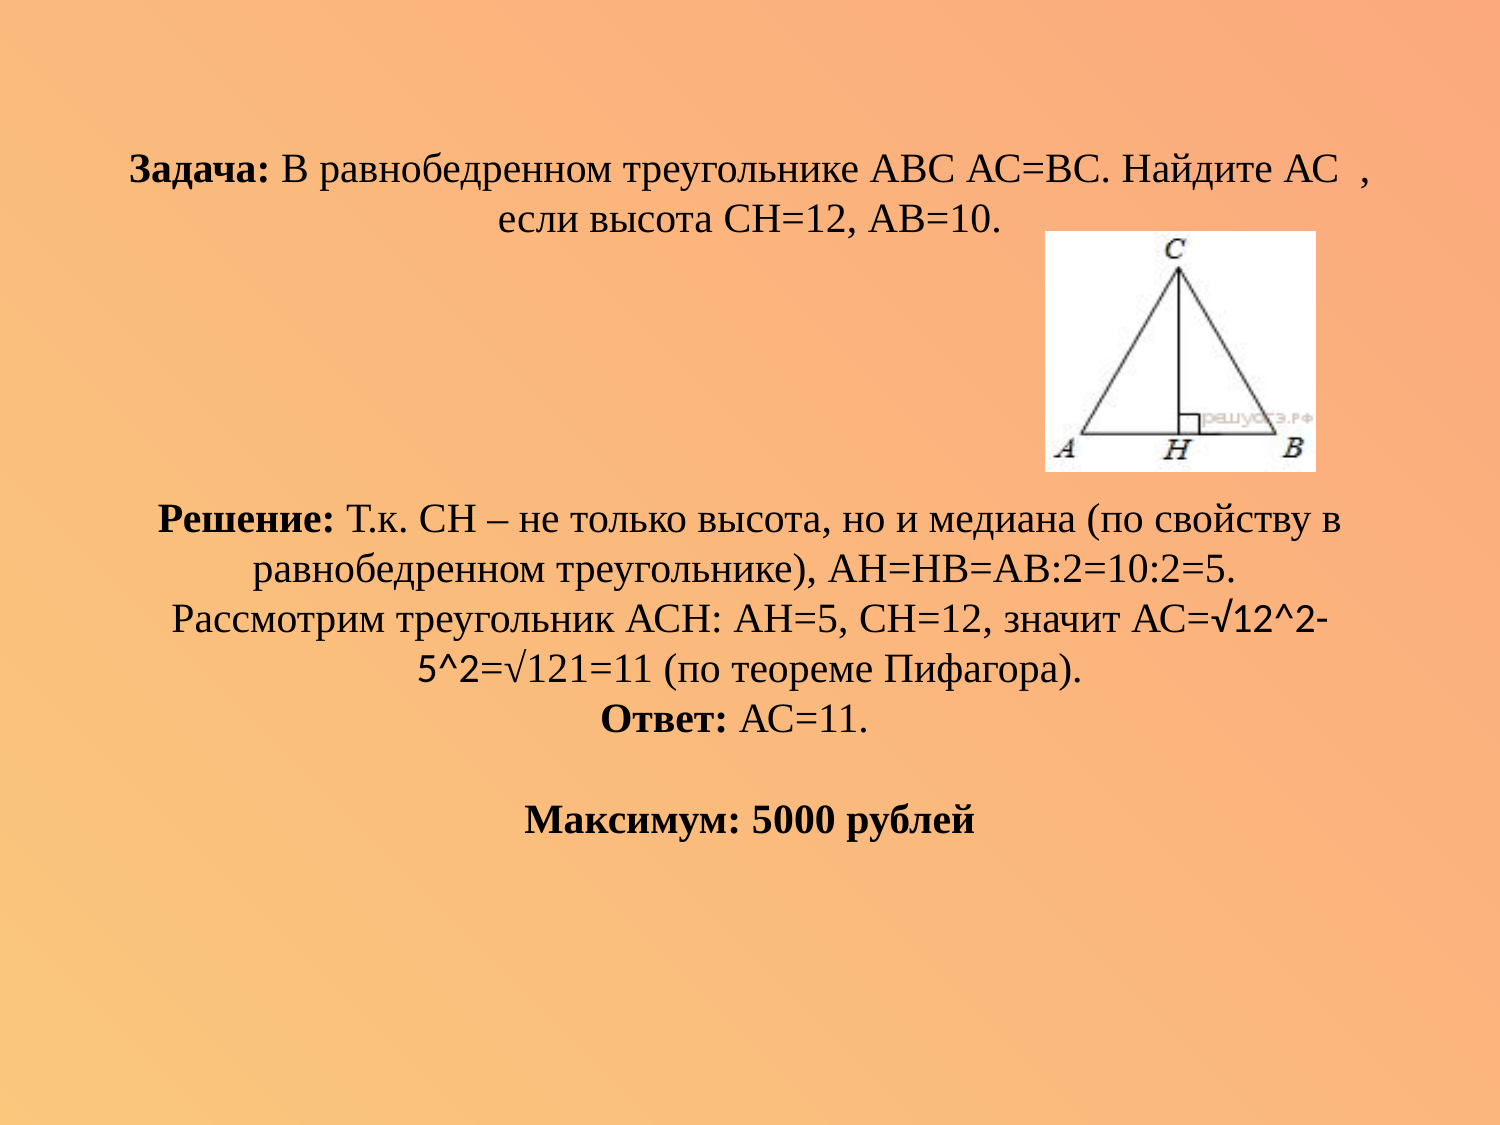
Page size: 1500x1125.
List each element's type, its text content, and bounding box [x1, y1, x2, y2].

picture [1045, 231, 1316, 472]
title Задача: В равнобедренном треугольнике АВС АС=ВС. Найдите АС , если высота СН=12, АВ=10. Решение: Т.к. СН – не только высота, но и медиана (по свойству в равнобедренном треугольнике), АН=НВ=АВ:2=10:2=5. Рассмотрим треугольник АСН: АН=5, СН=12, значит АС=√12^2-5^2=√121=11 (по теореме Пифагора). Ответ: АС=11. Максимум: 5000 рублей [75, 45, 1425, 1047]
